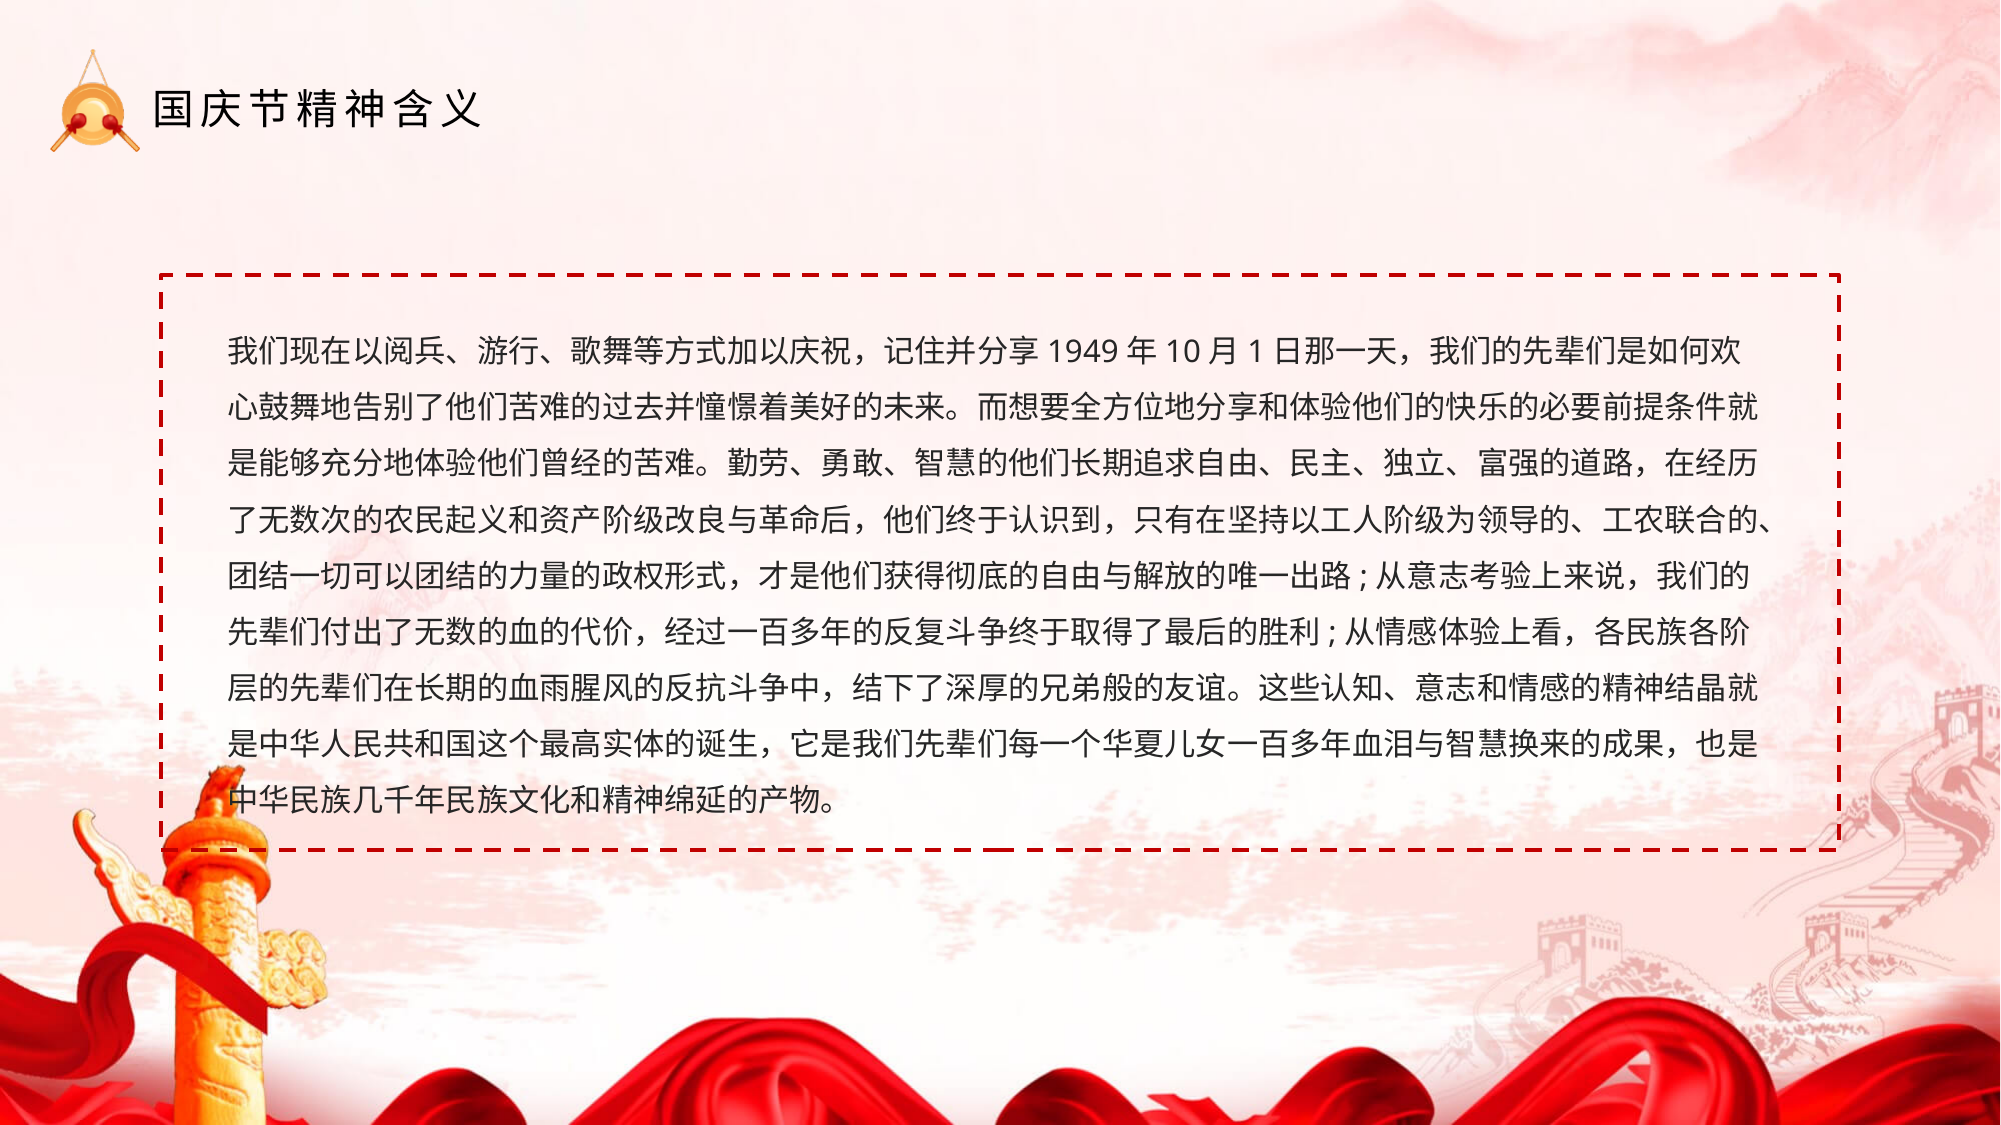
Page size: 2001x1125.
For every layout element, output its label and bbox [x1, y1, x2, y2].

picture [0, 0, 2001, 1125]
text_box [49, 49, 601, 163]
text_box [159, 273, 1841, 852]
